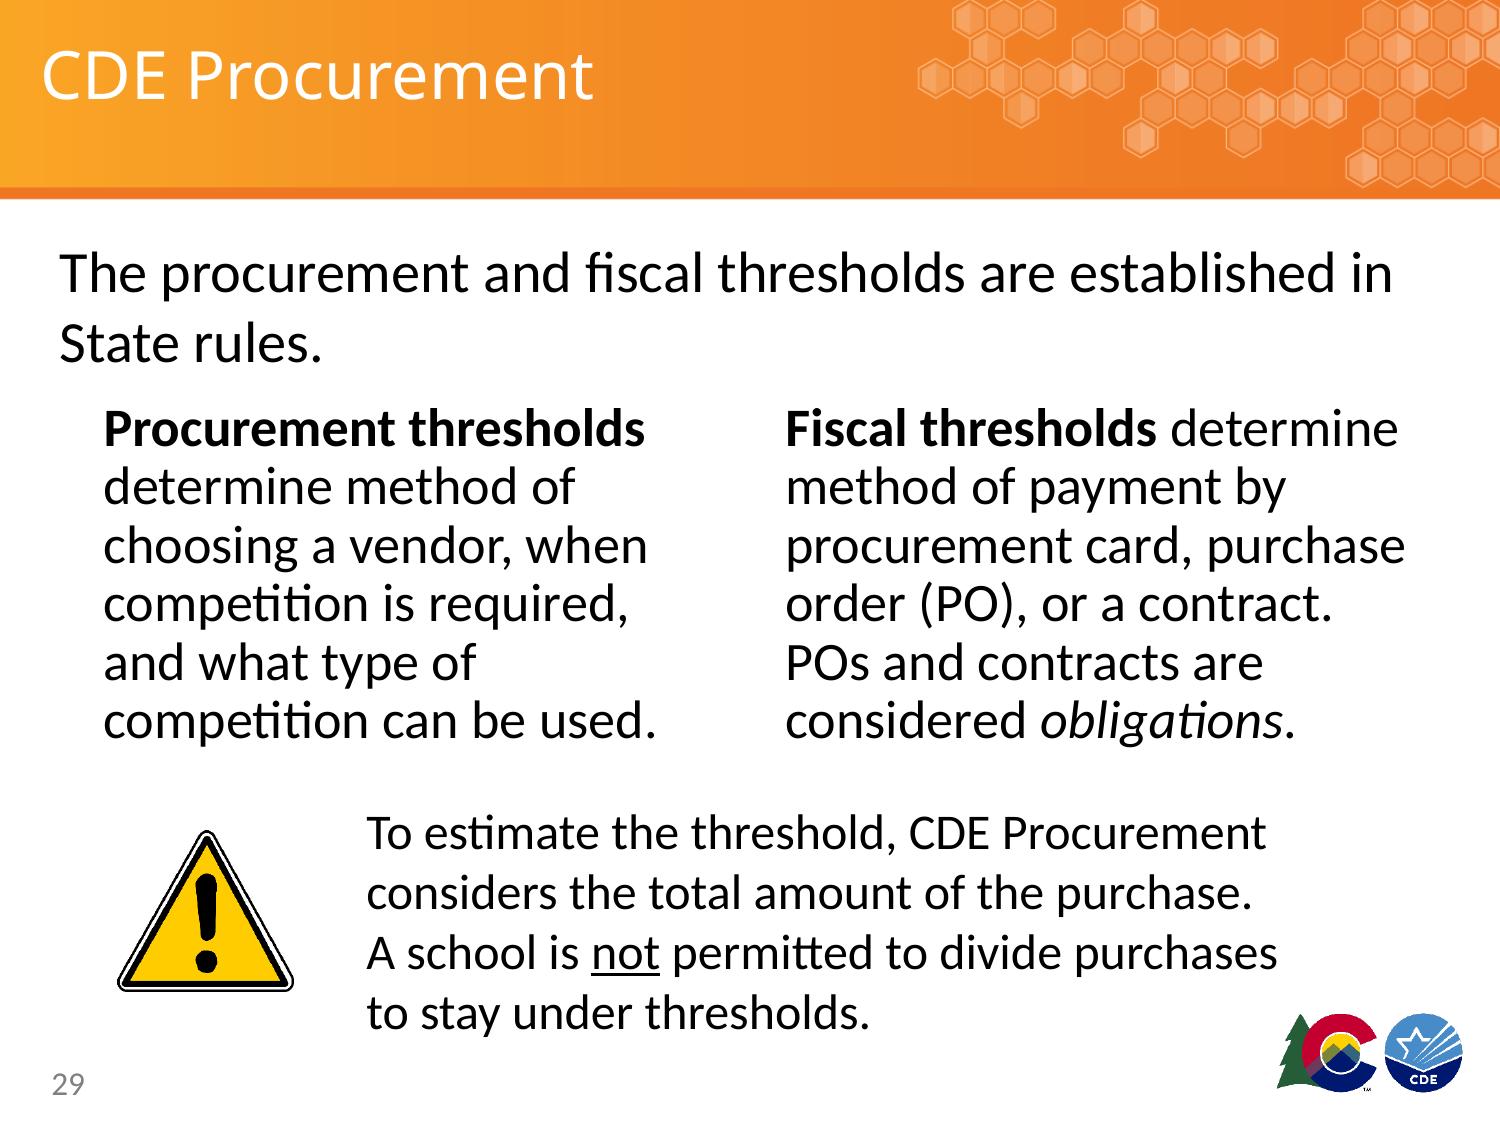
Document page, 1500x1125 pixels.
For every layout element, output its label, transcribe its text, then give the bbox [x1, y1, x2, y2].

text_box The procurement and fiscal thresholds are established in State rules. [0, 227, 1460, 382]
slide_number 29 [36, 1054, 375, 1115]
picture [1275, 1012, 1463, 1093]
text_box To estimate the threshold, CDE Procurement considers the total amount of the purchase. A school is not permitted to divide purchases to stay under thresholds. [276, 792, 1316, 1047]
picture [0, 0, 1500, 200]
list Procurement thresholds determine method of choosing a vendor, when competition is required, and what type of competition can be used. [13, 391, 724, 787]
title CDE Procurement [40, 41, 1038, 166]
picture [117, 830, 294, 992]
list Fiscal thresholds determine method of payment by procurement card, purchase order (PO), or a contract. POs and contracts are considered obligations. [695, 391, 1425, 784]
